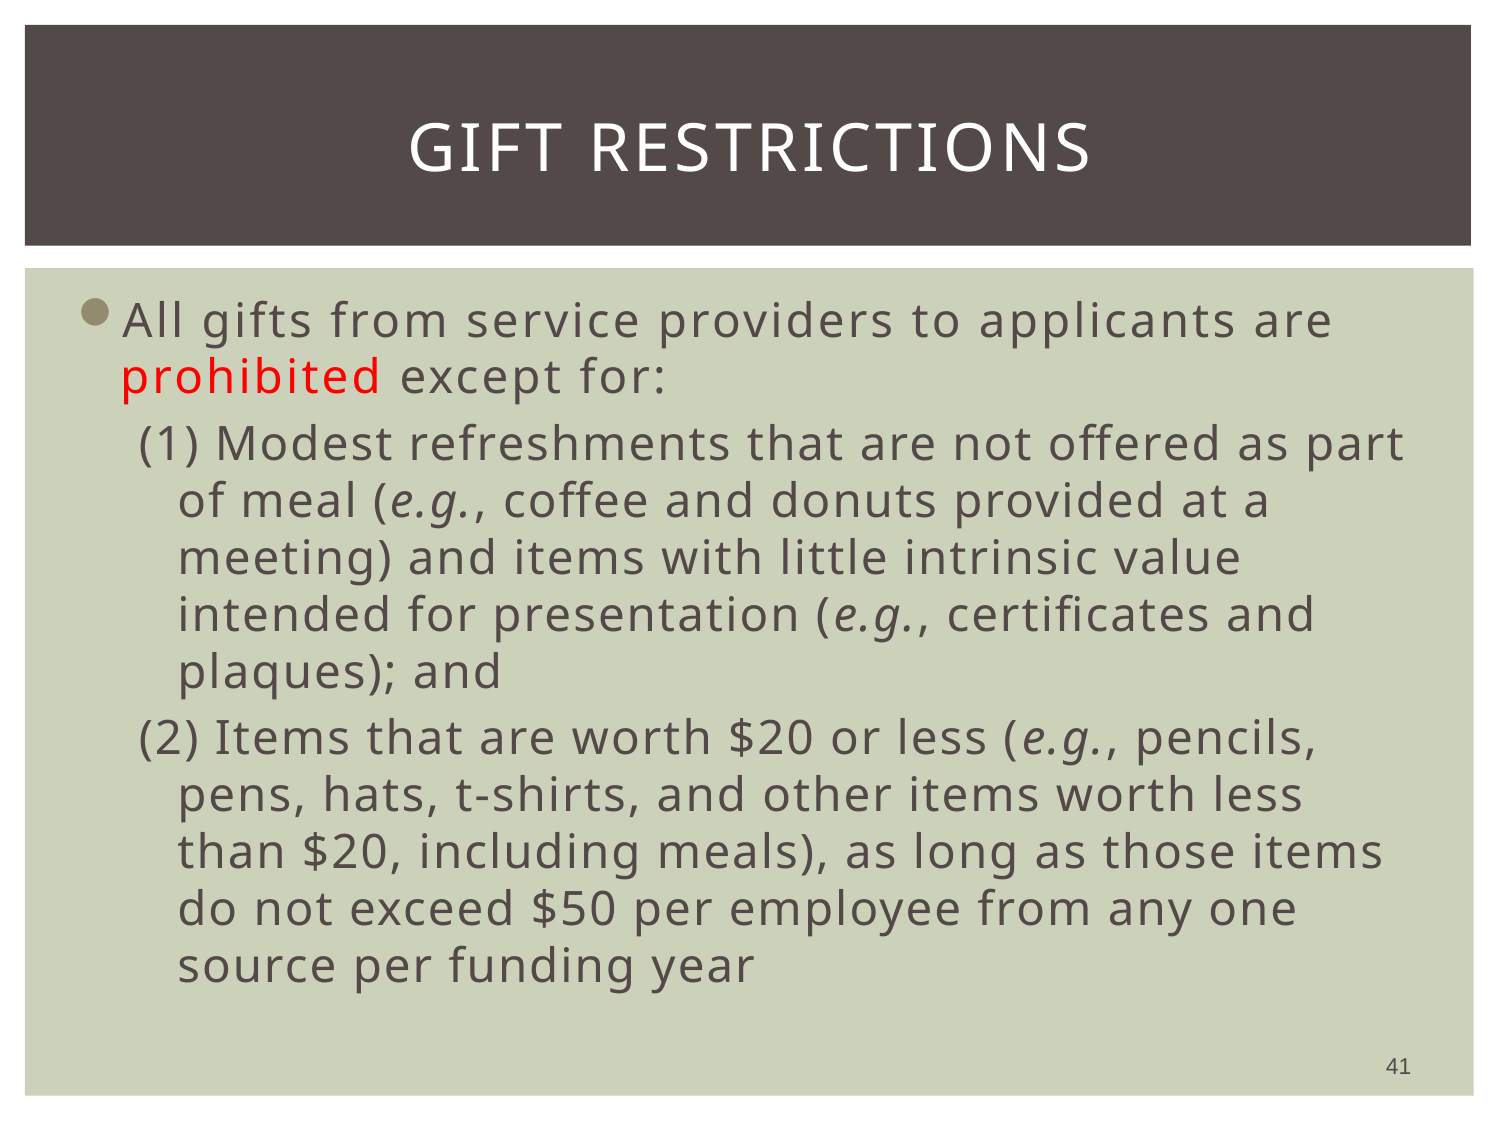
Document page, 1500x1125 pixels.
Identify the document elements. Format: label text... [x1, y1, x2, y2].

slide_number 41 [1349, 1041, 1448, 1089]
list All gifts from service providers to applicants are prohibited except for: (1) Modest refreshments that are not offered as part of meal (e.g., coffee and donuts provided at a meeting) and items with little intrinsic value intended for presentation (e.g., certificates and plaques); and (2) Items that are worth $20 or less (e.g., pencils, pens, hats, t-shirts, and other items worth less than $20, including meals), as long as those items do not exceed $50 per employee from any one source per funding year [62, 282, 1442, 1005]
title Gift Restrictions [62, 58, 1438, 232]
